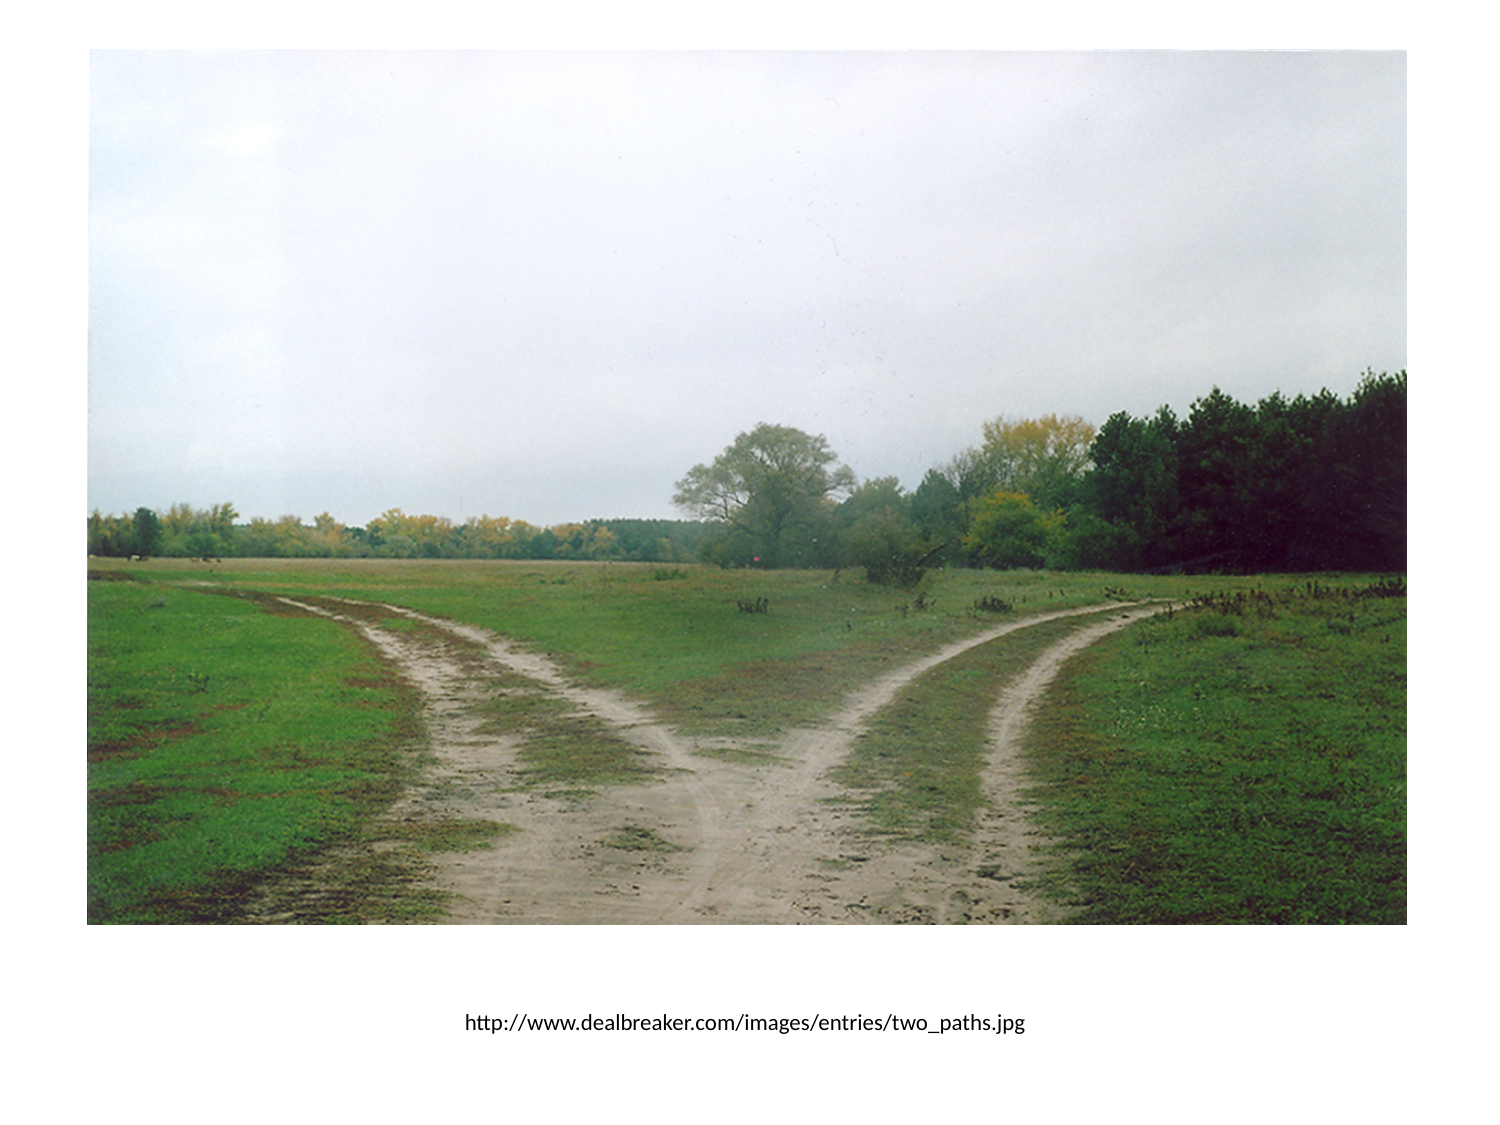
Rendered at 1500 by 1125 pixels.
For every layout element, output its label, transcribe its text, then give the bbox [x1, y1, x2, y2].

text_box http://www.dealbreaker.com/images/entries/two_paths.jpg [449, 999, 1063, 1043]
picture [87, 49, 1407, 926]
